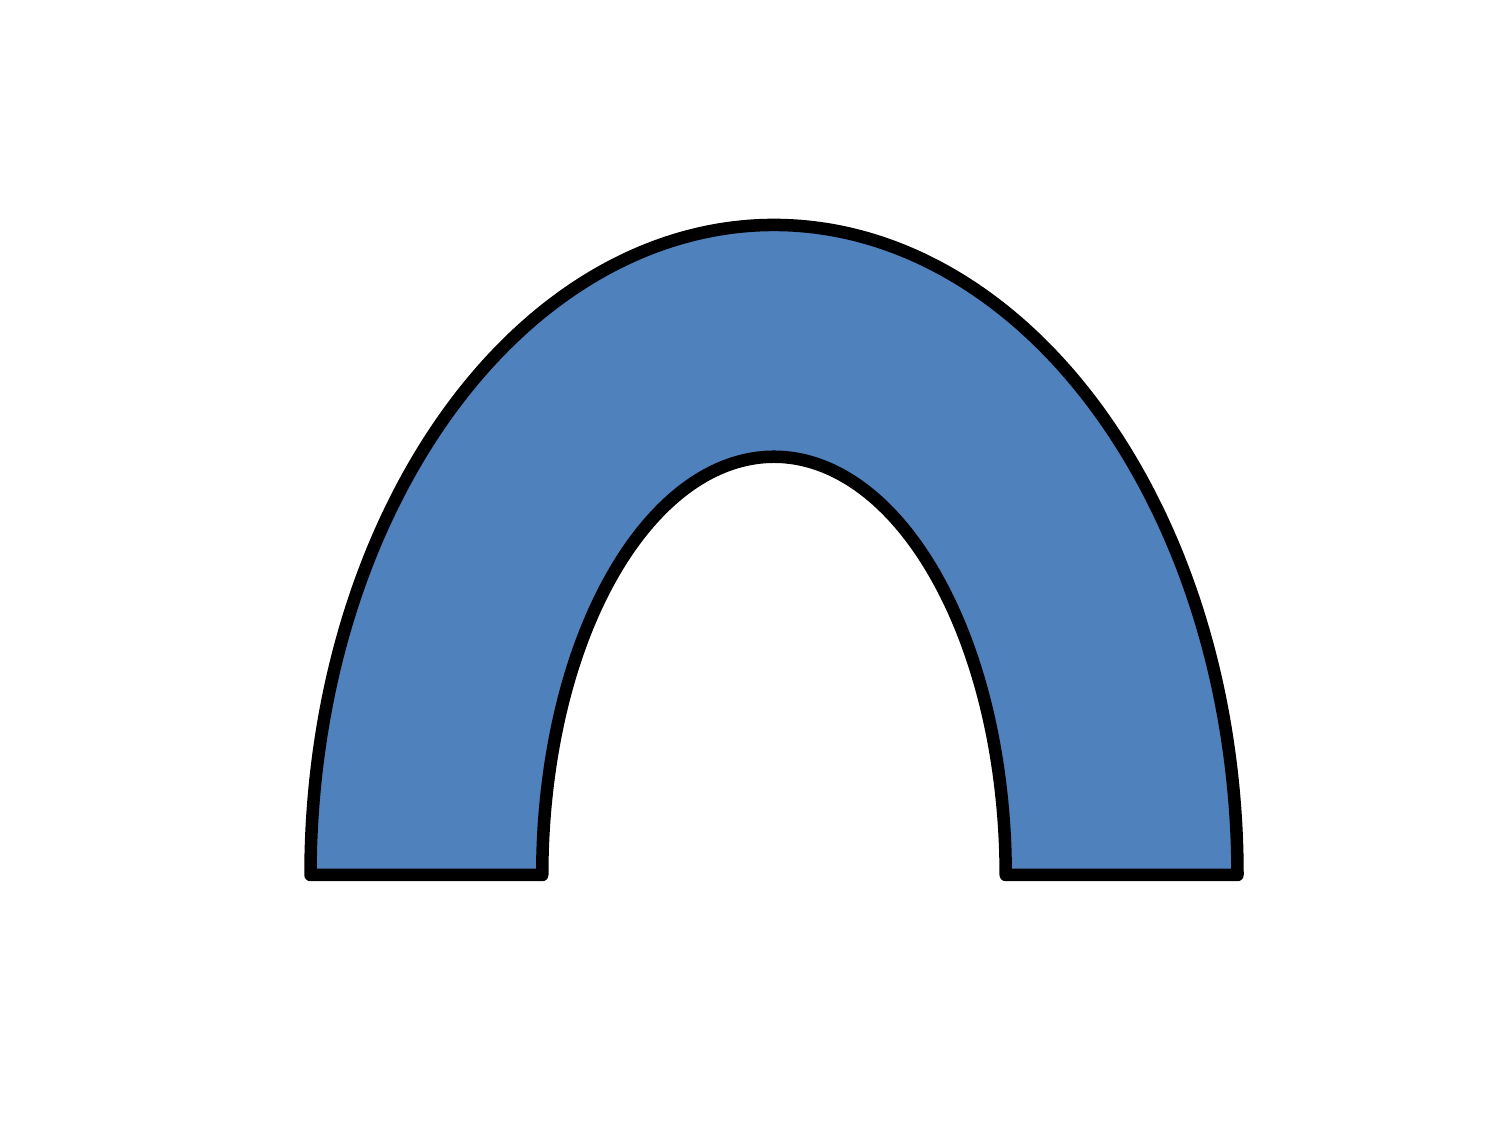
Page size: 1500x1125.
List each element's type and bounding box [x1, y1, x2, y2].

text_box [308, 222, 1240, 878]
